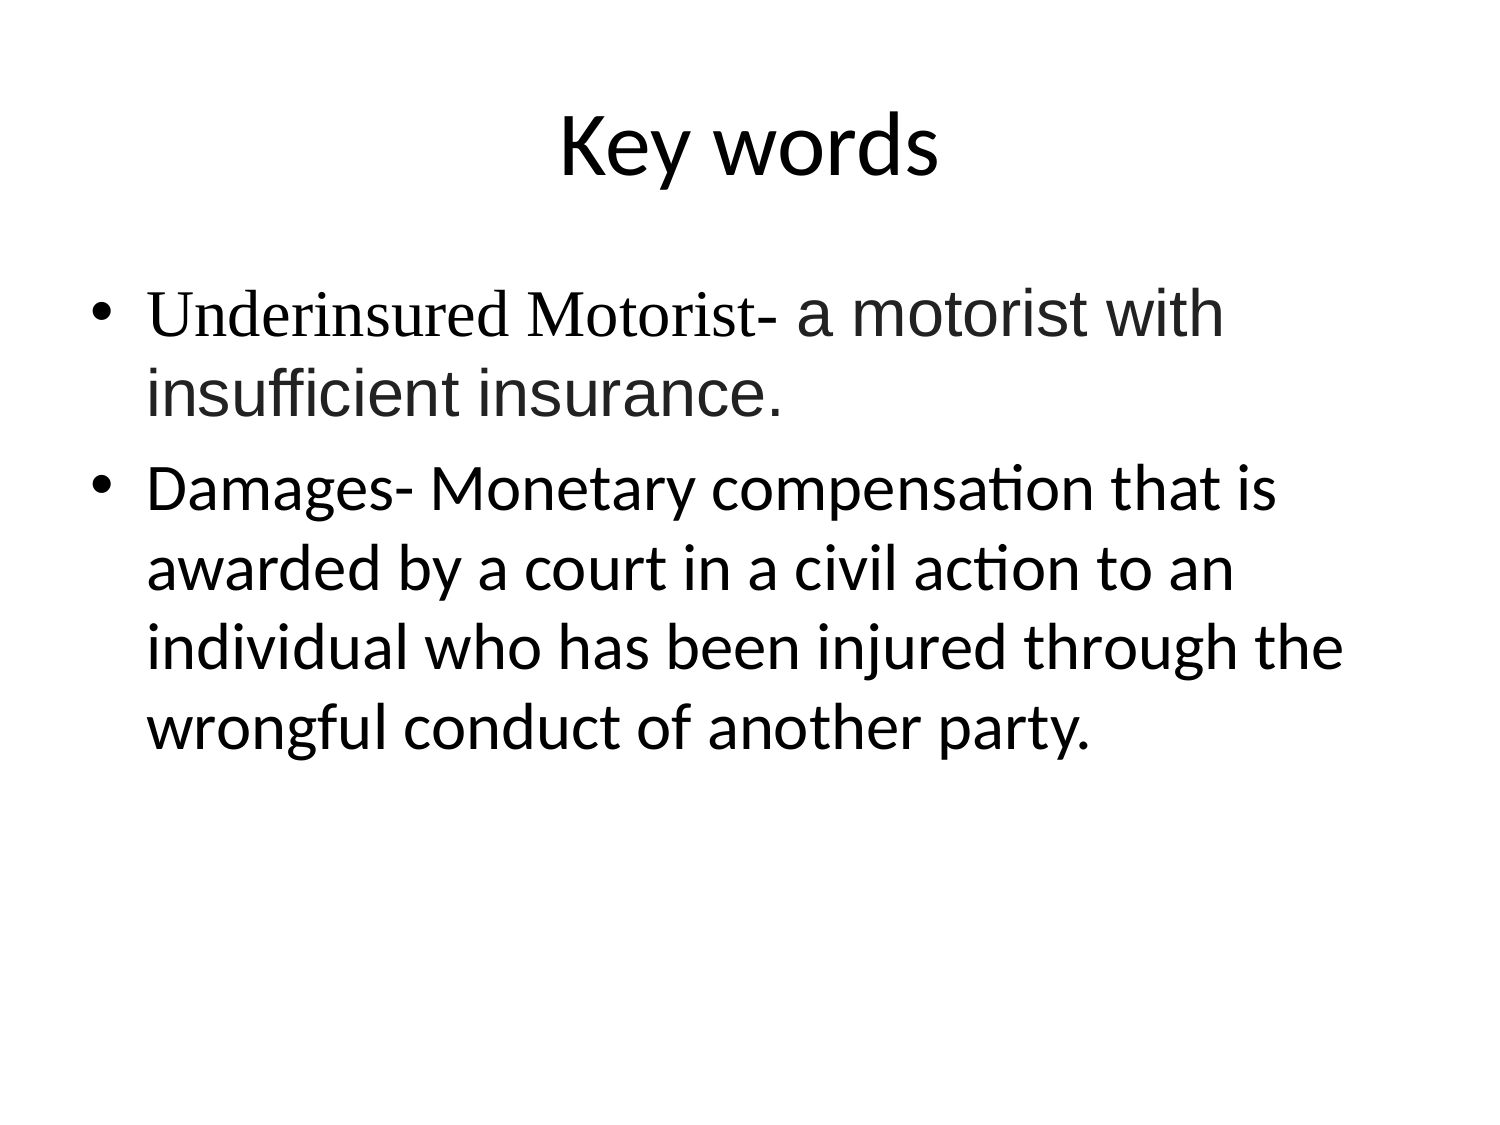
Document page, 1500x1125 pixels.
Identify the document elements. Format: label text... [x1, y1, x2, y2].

list Underinsured Motorist- a motorist with insufficient insurance. Damages- Monetary compensation that is awarded by a court in a civil action to an individual who has been injured through the wrongful conduct of another party. [75, 262, 1425, 1005]
title Key words [75, 45, 1425, 233]
